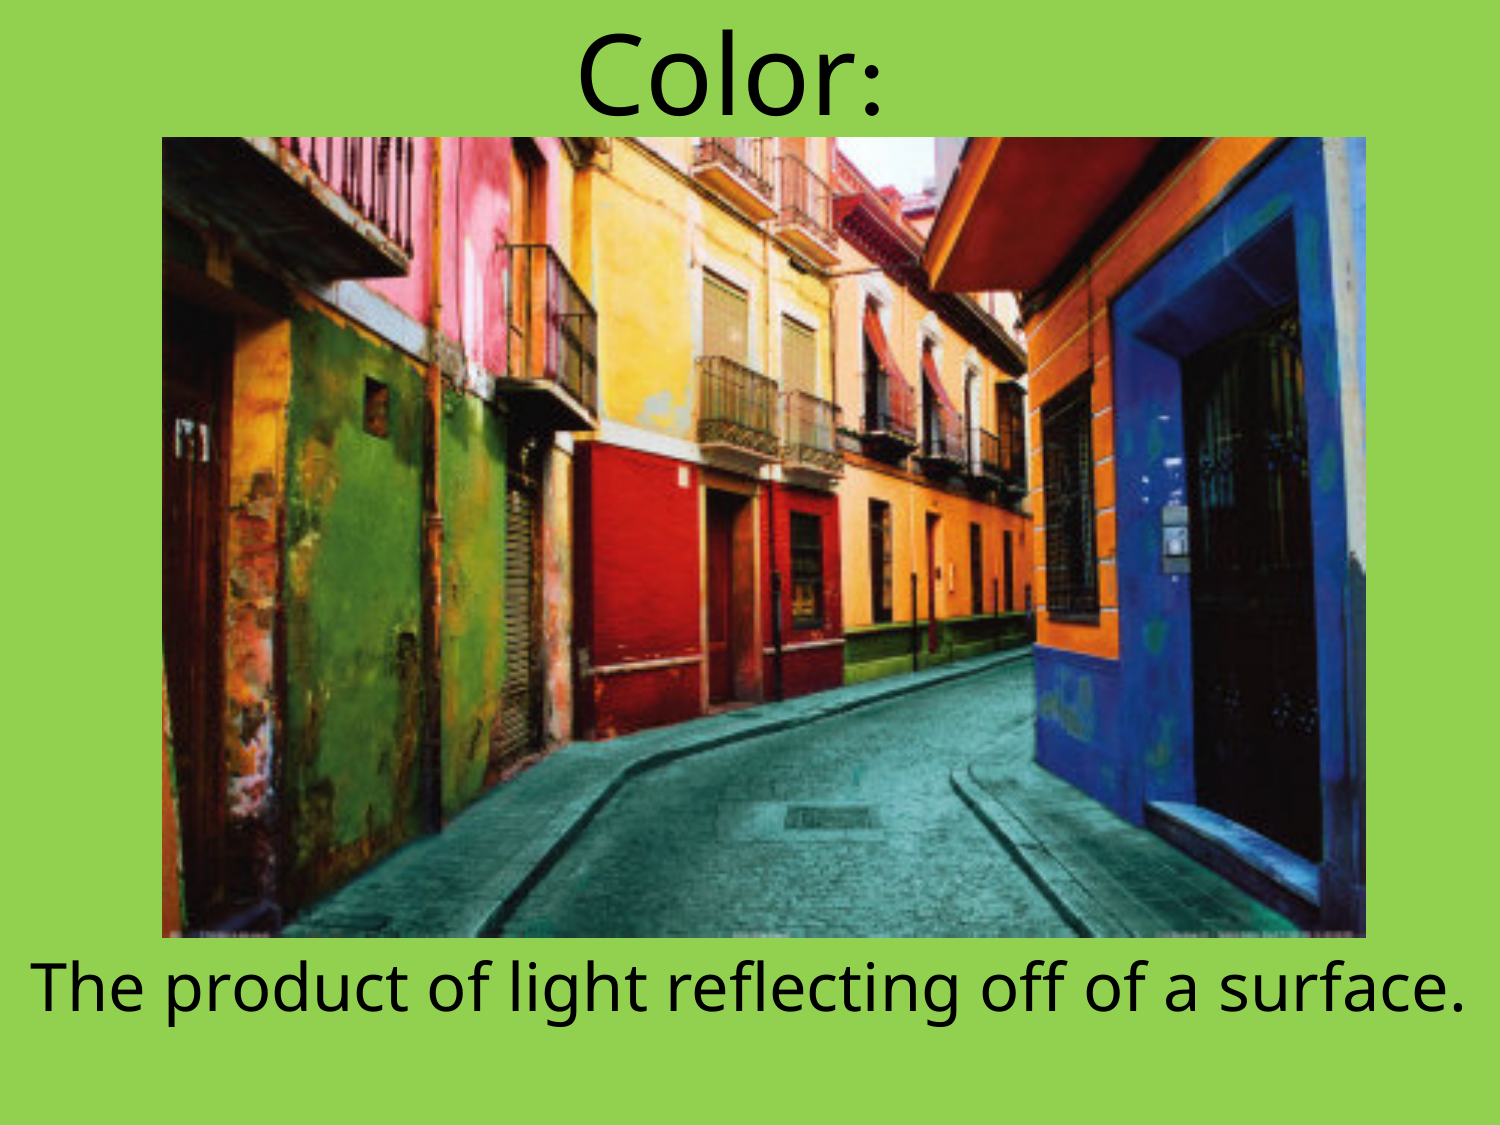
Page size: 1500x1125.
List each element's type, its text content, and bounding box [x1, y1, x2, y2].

title Color: [525, 0, 963, 135]
picture [162, 137, 1366, 938]
subtitle The product of light reflecting off of a surface. [0, 937, 1500, 1125]
